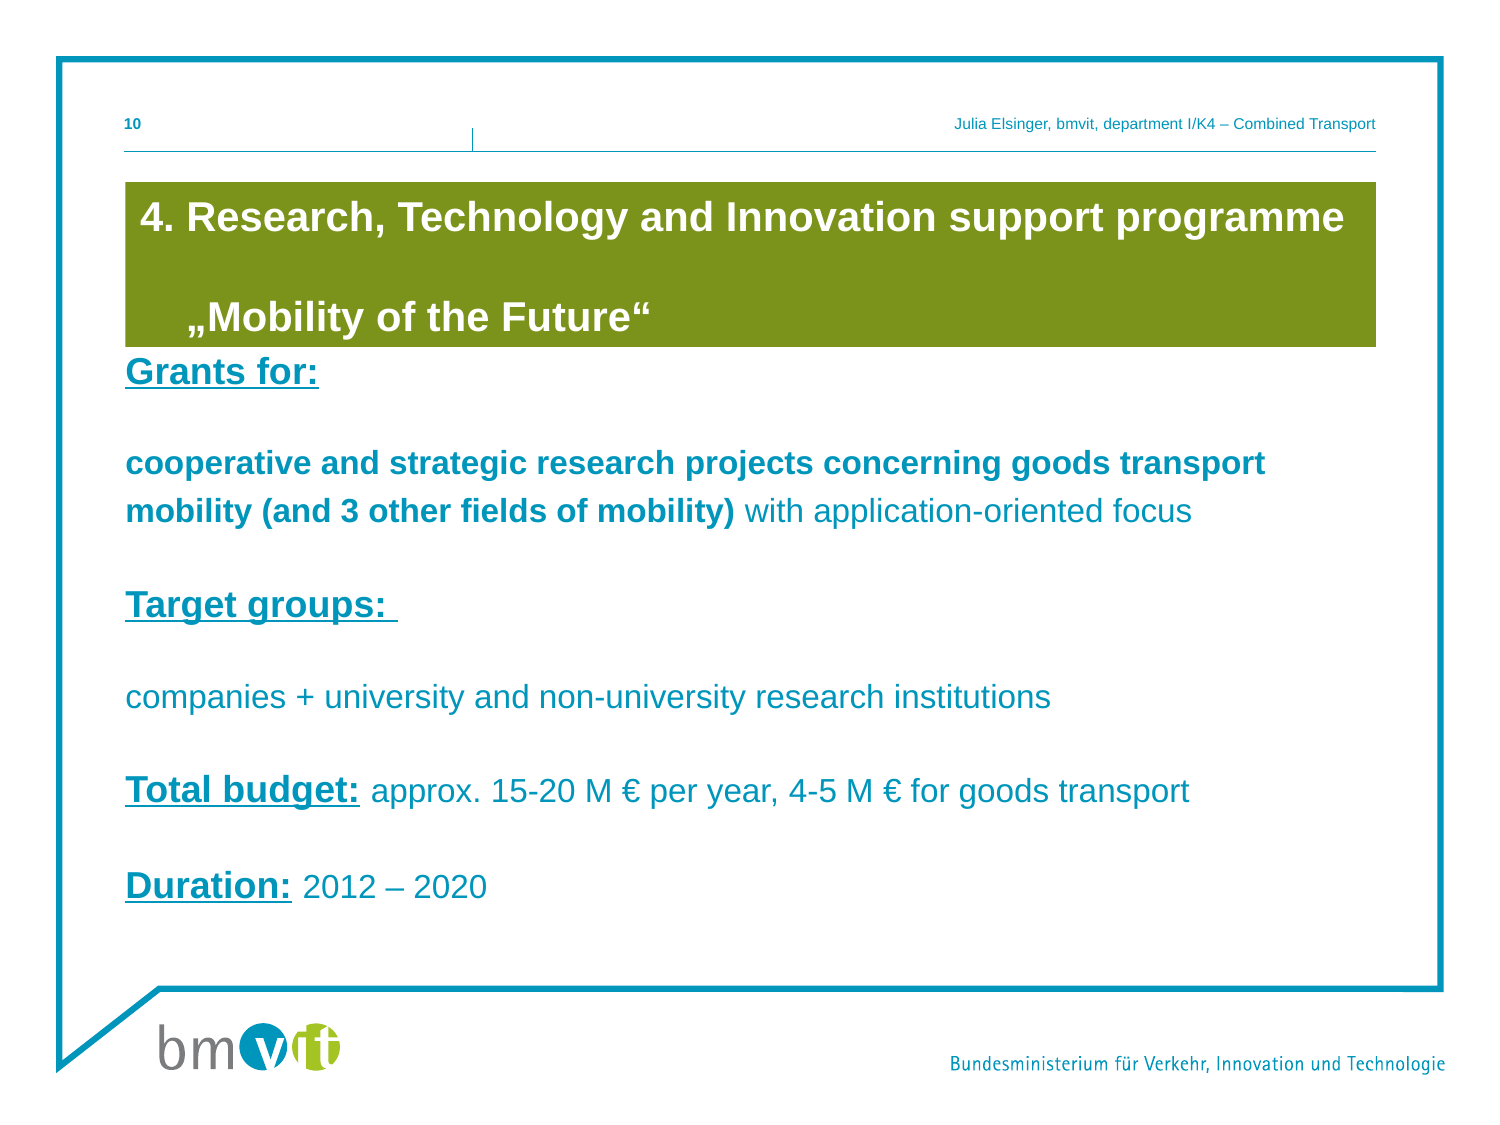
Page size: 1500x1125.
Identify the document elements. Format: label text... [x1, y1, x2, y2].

slide_number 10 [123, 113, 160, 138]
footer Julia Elsinger, bmvit, department I/K4 – Combined Transport [901, 113, 1376, 138]
list Grants for: cooperative and strategic research projects concerning goods transport mobility (and 3 other fields of mobility) with application-oriented focus Target groups: companies + university and non-university research institutions Total budget: approx. 15-20 M € per year, 4-5 M € for goods transport Duration: 2012 – 2020 [125, 347, 1376, 941]
text_box 4. Research, Technology and Innovation support programme „Mobility of the Future“ [125, 182, 1376, 347]
